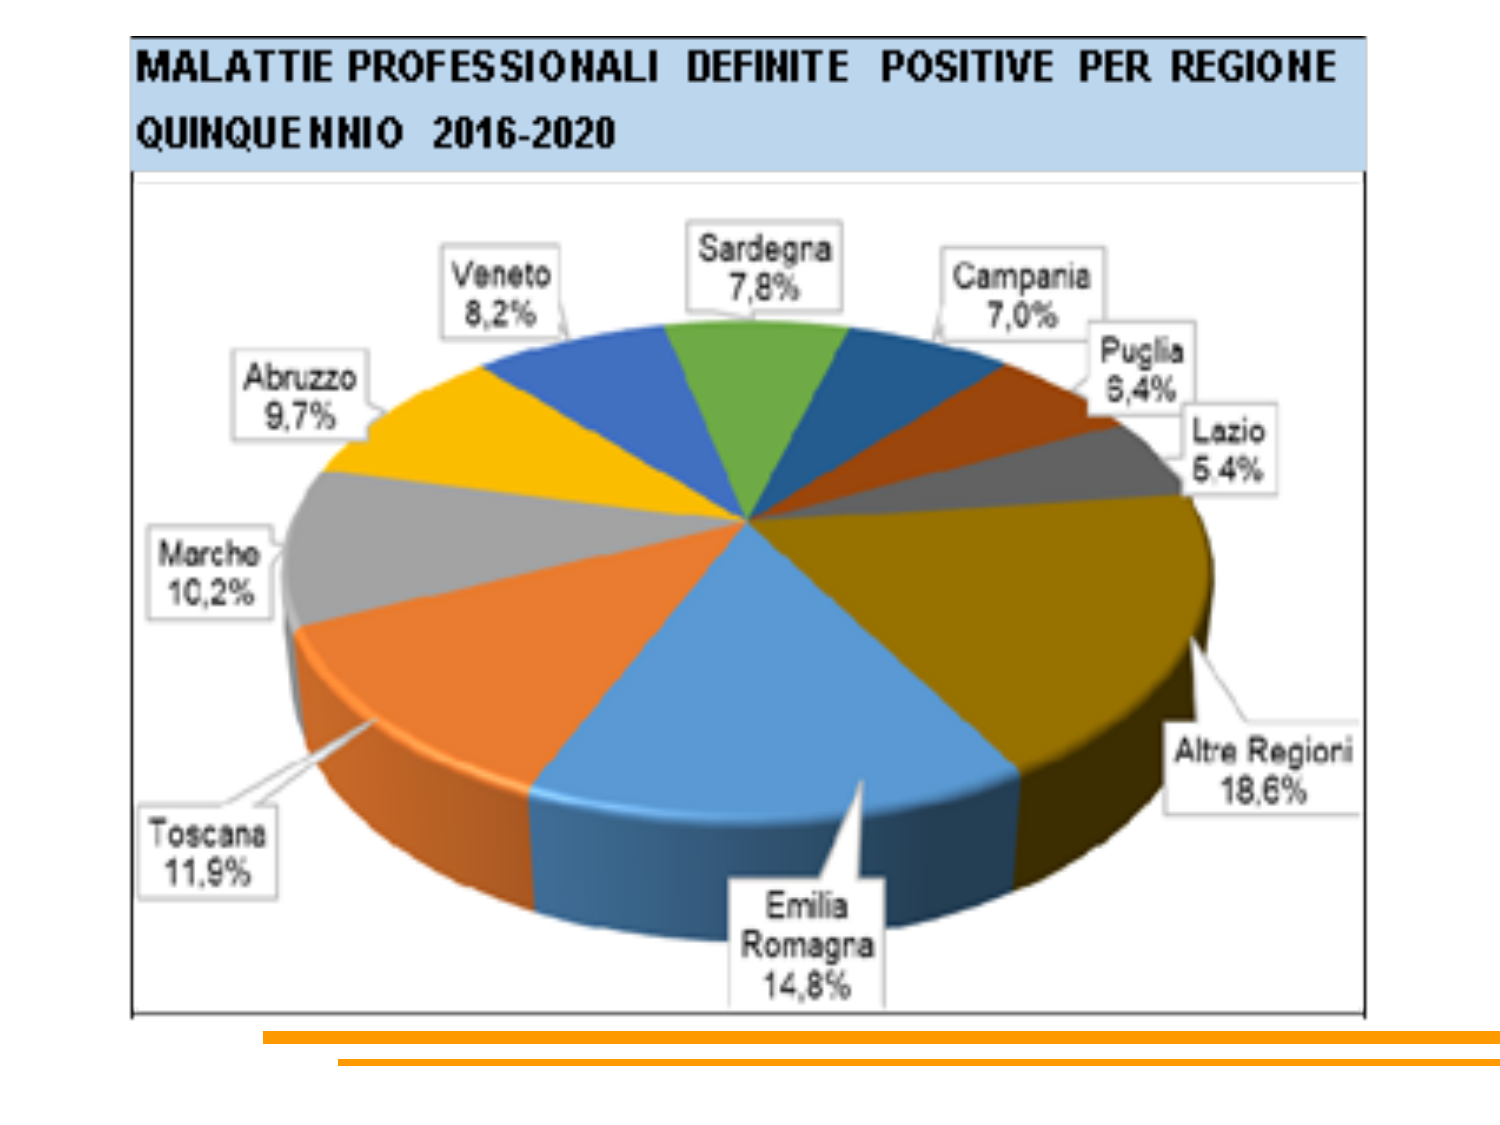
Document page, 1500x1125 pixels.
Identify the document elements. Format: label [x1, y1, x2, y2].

picture [128, 36, 1376, 1026]
